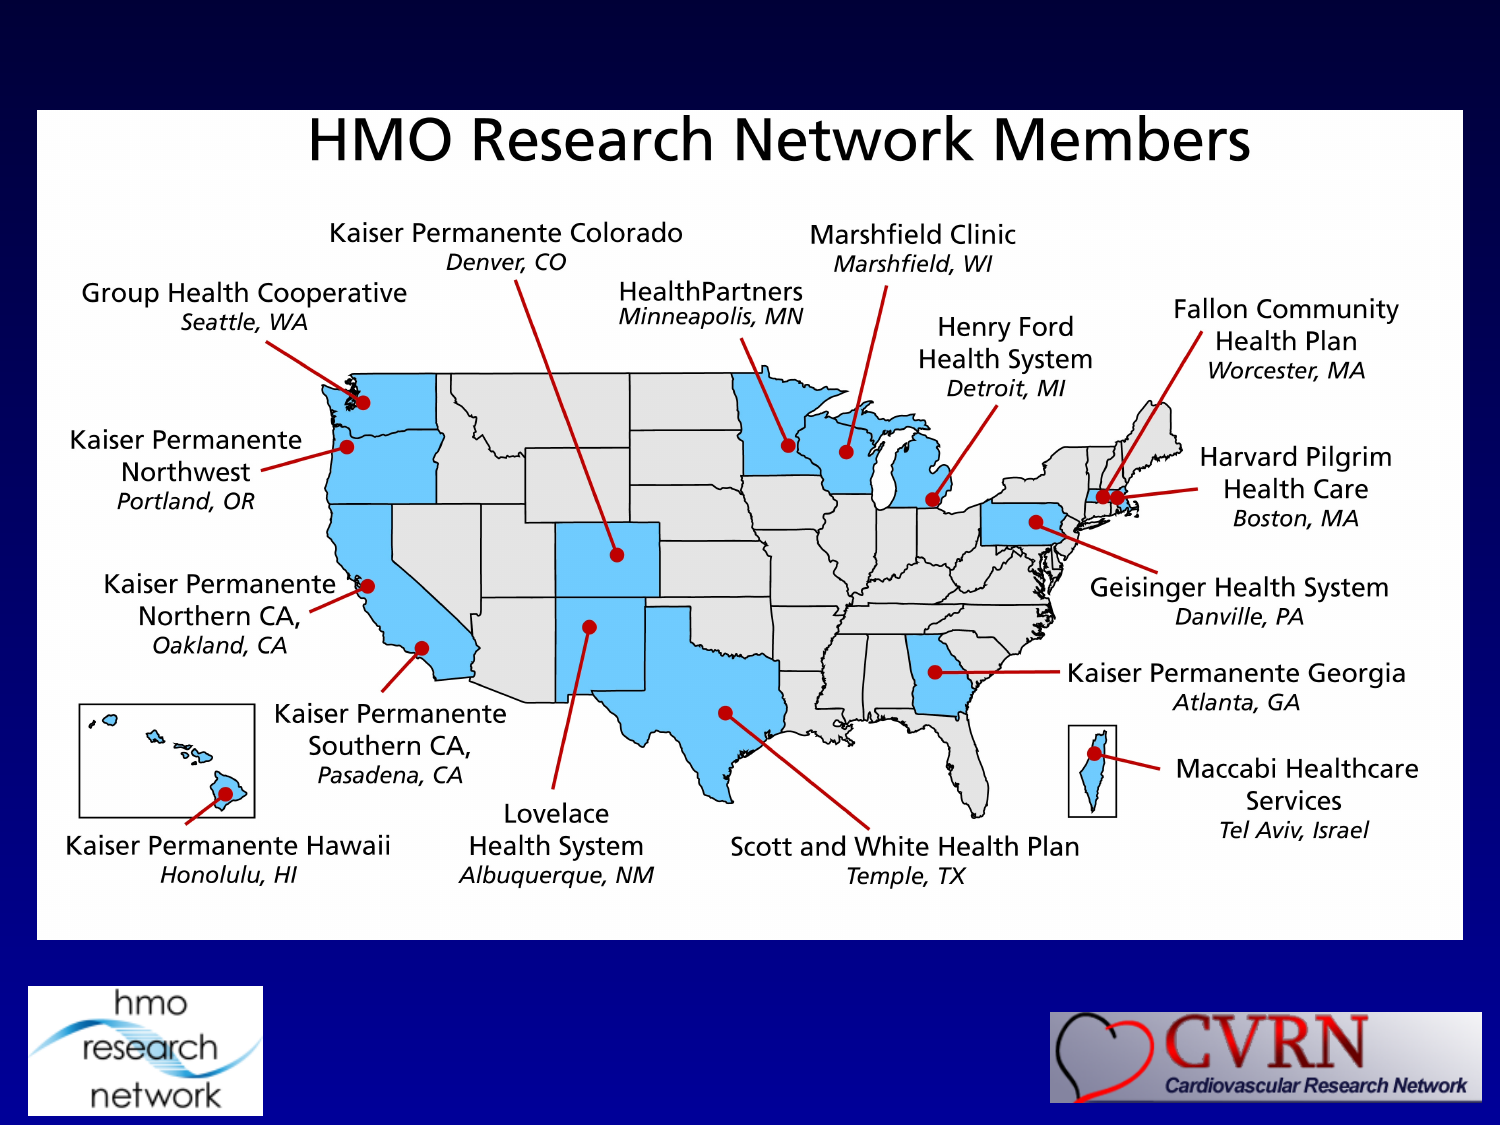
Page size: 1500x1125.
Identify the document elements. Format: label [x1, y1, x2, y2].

text_box [27, 109, 1482, 1116]
